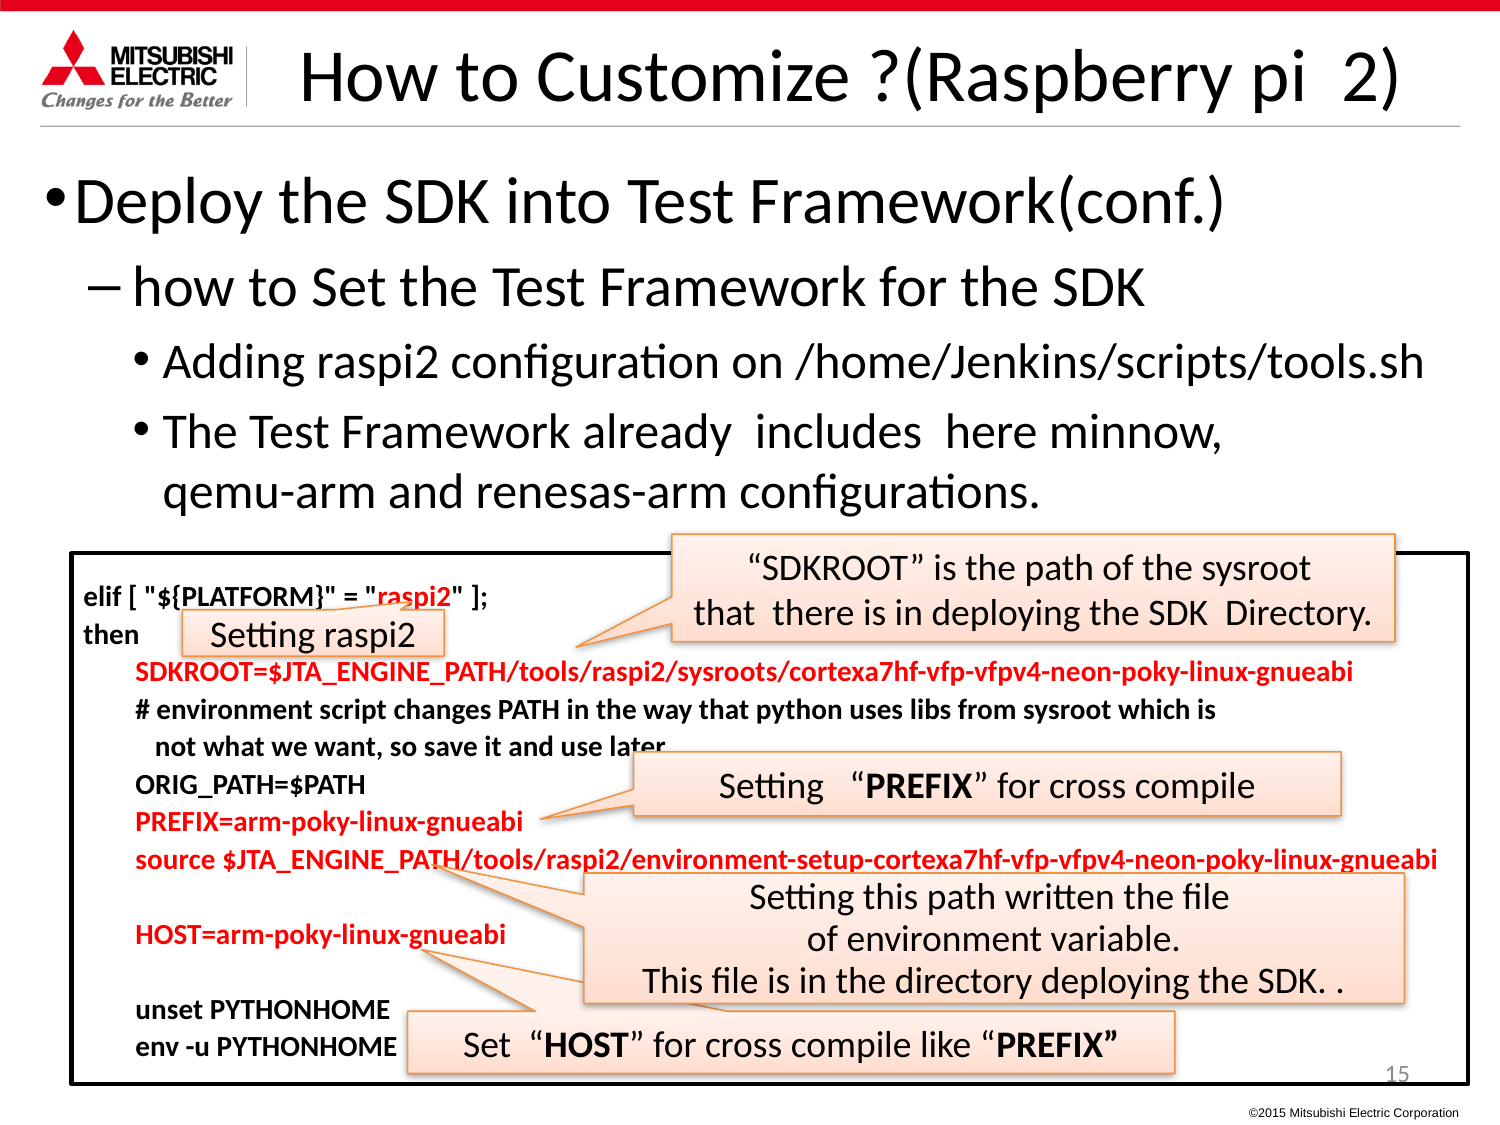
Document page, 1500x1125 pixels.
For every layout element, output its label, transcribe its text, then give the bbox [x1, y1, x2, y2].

title How to Customize ?(Raspberry pi 2) [242, 30, 1461, 112]
text_box Setting raspi2 [181, 600, 445, 657]
text_box “SDKROOT” is the path of the sysroot that there is in deploying the SDK Directory. [575, 533, 1396, 648]
list Deploy the SDK into Test Framework(conf.) how to Set the Test Framework for the SDK Adding raspi2 configuration on /home/Jenkins/scripts/tools.sh The Test Framework already includes here minnow, qemu-arm and renesas-arm configurations. [29, 149, 1483, 1035]
slide_number 15 [1074, 1042, 1425, 1103]
text_box Setting this path written the file of environment variable. This file is in the directory deploying the SDK. . [431, 863, 1406, 1005]
text_box Set “HOST” for cross compile like “PREFIX” [406, 948, 1176, 1075]
picture [0, 0, 1500, 1125]
text_box Setting “PREFIX” for cross compile [539, 751, 1342, 820]
text_box elif [ "${PLATFORM}" = "raspi2" ]; then SDKROOT=$JTA_ENGINE_PATH/tools/raspi2/sysroots/cortexa7hf-vfp-vfpv4-neon-poky-linux-gnueabi # environment script changes PATH in the way that python uses libs from sysroot which is not what we want, so save it and use later ORIG_PATH=$PATH PREFIX=arm-poky-linux-gnueabi source $JTA_ENGINE_PATH/tools/raspi2/environment-setup-cortexa7hf-vfp-vfpv4-neon-poky-linux-gnueabi HOST=arm-poky-linux-gnueabi unset PYTHONHOME env -u PYTHONHOME [69, 551, 1470, 1086]
